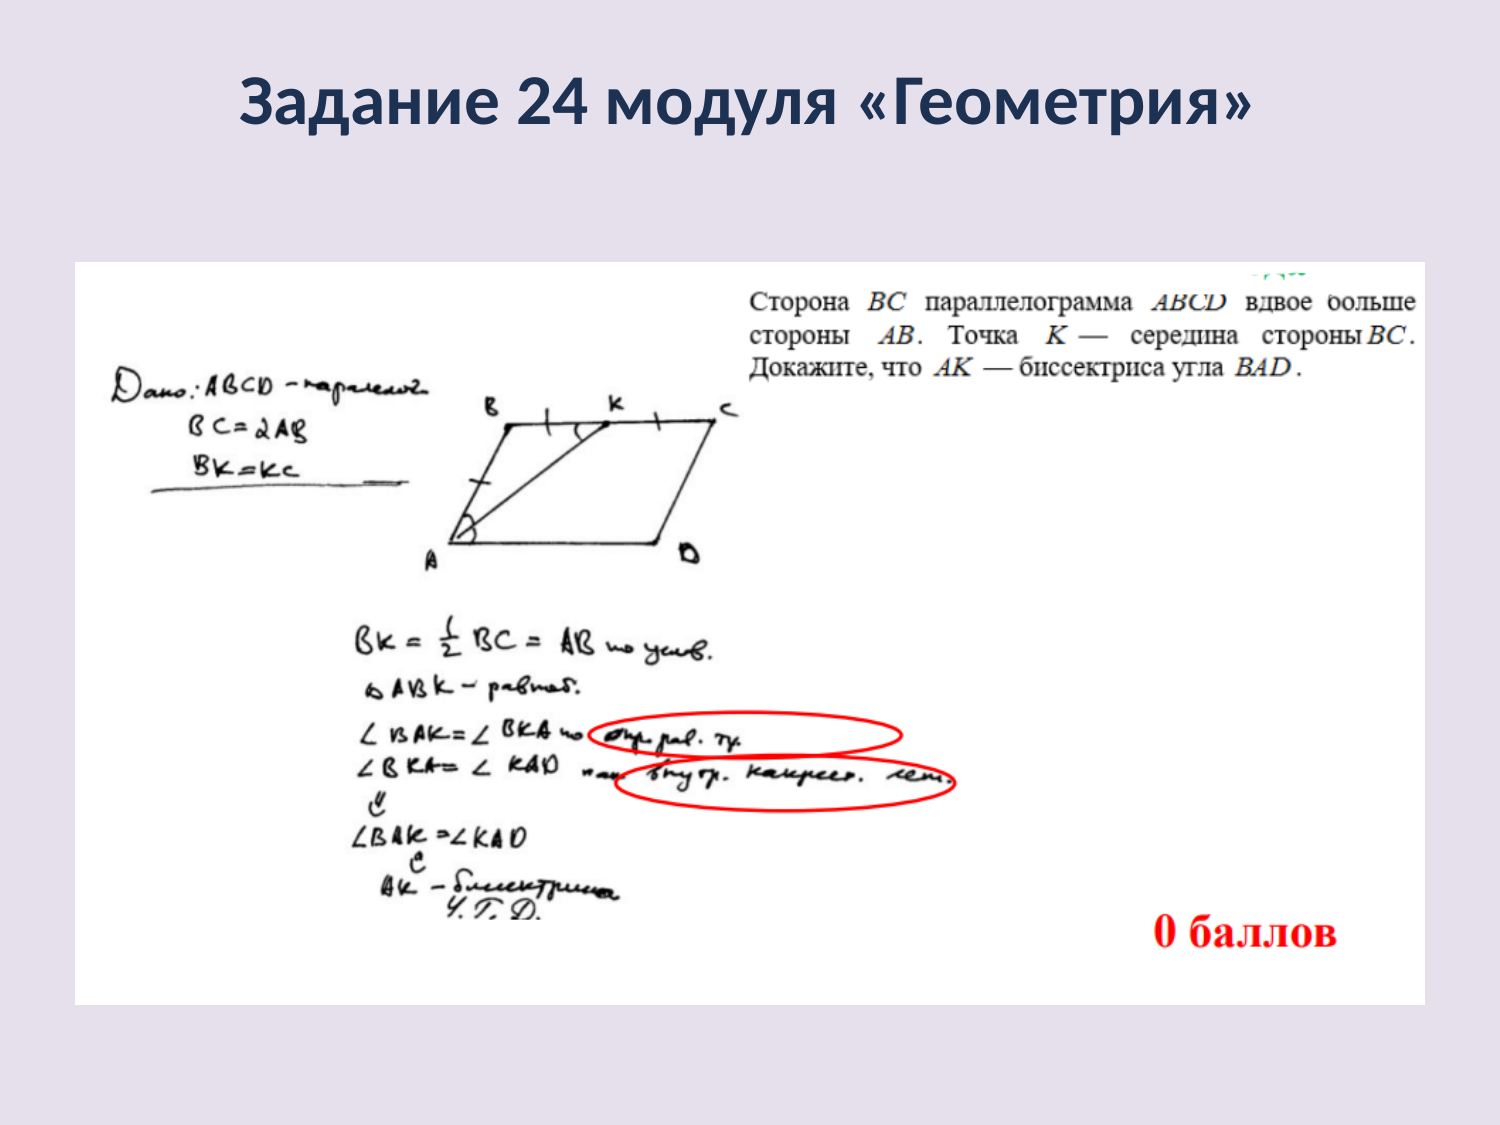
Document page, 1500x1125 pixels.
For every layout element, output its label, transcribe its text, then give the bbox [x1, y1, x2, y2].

title Задание 24 модуля «Геометрия» [75, 45, 1425, 233]
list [74, 262, 1426, 1006]
